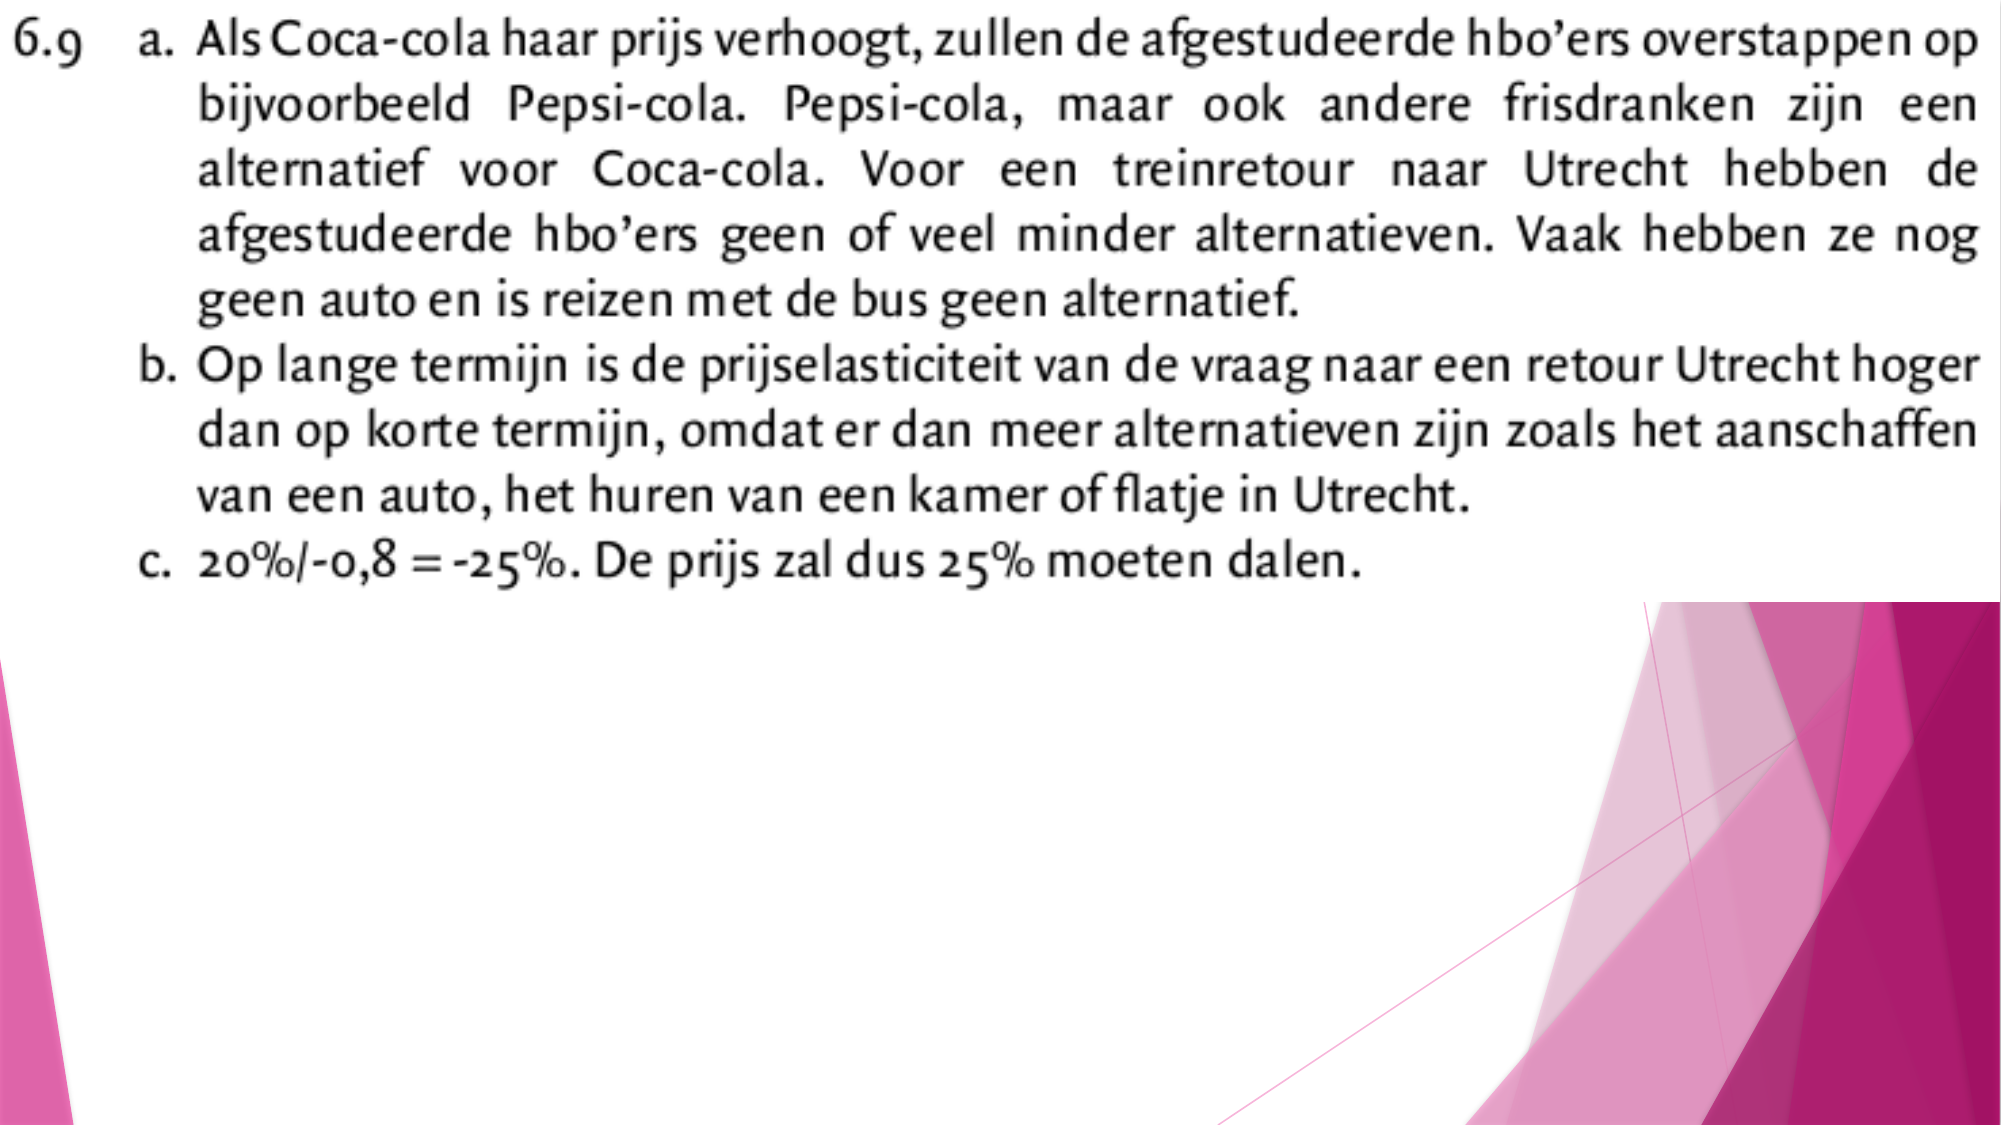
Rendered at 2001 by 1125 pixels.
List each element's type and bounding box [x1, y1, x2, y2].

picture [0, 0, 2000, 603]
